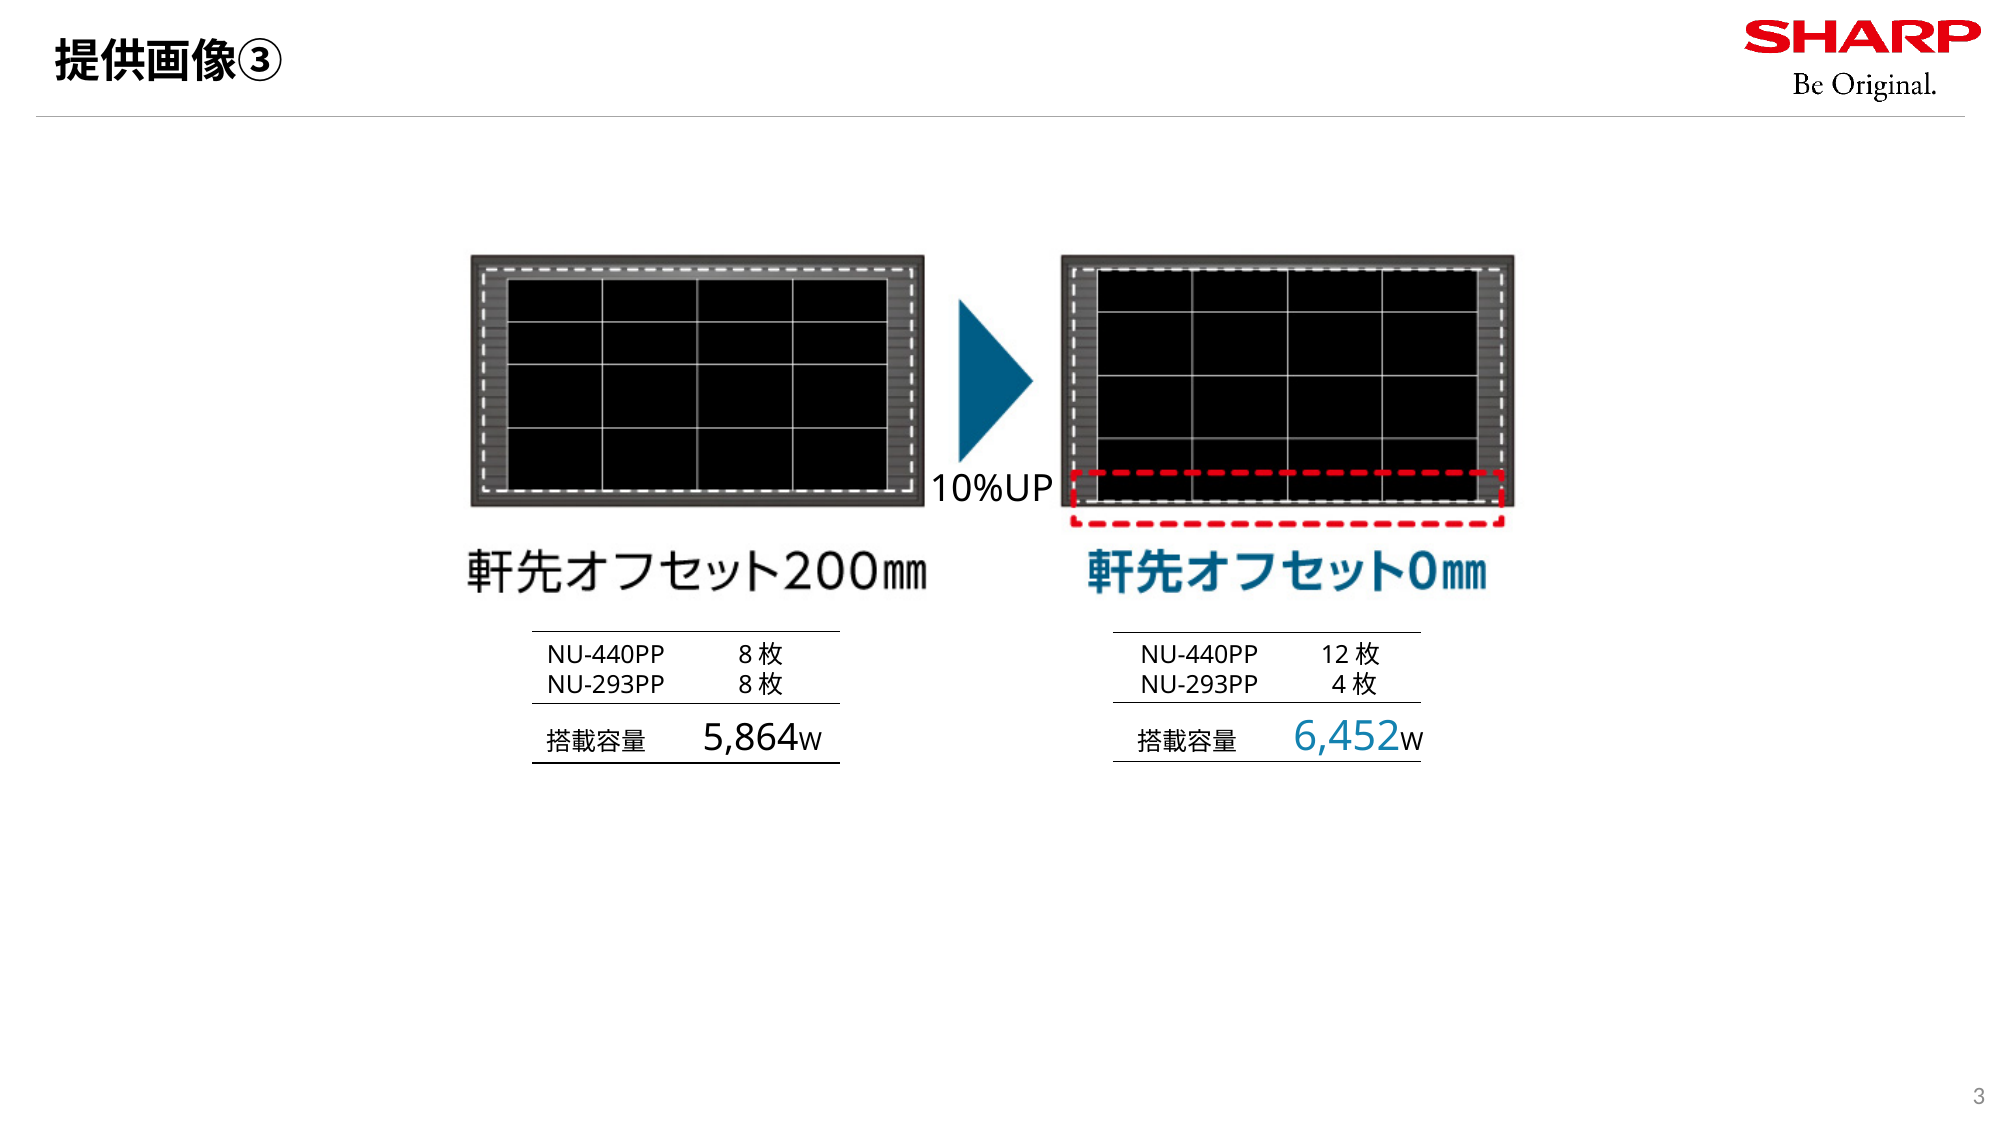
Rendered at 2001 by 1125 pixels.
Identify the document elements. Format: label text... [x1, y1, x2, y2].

text_box NU-440PP 8枚 NU-293PP 8枚 [532, 634, 821, 703]
text_box 提供画像③ [39, 24, 299, 95]
picture [1744, 18, 1981, 103]
text_box 搭載容量 6,452W [1122, 701, 1462, 767]
picture [396, 204, 1590, 634]
slide_number 3 [1550, 1065, 2000, 1125]
text_box NU-440PP 12枚 NU-293PP 4枚 [1125, 634, 1414, 702]
text_box 搭載容量 5,864W [531, 706, 872, 766]
